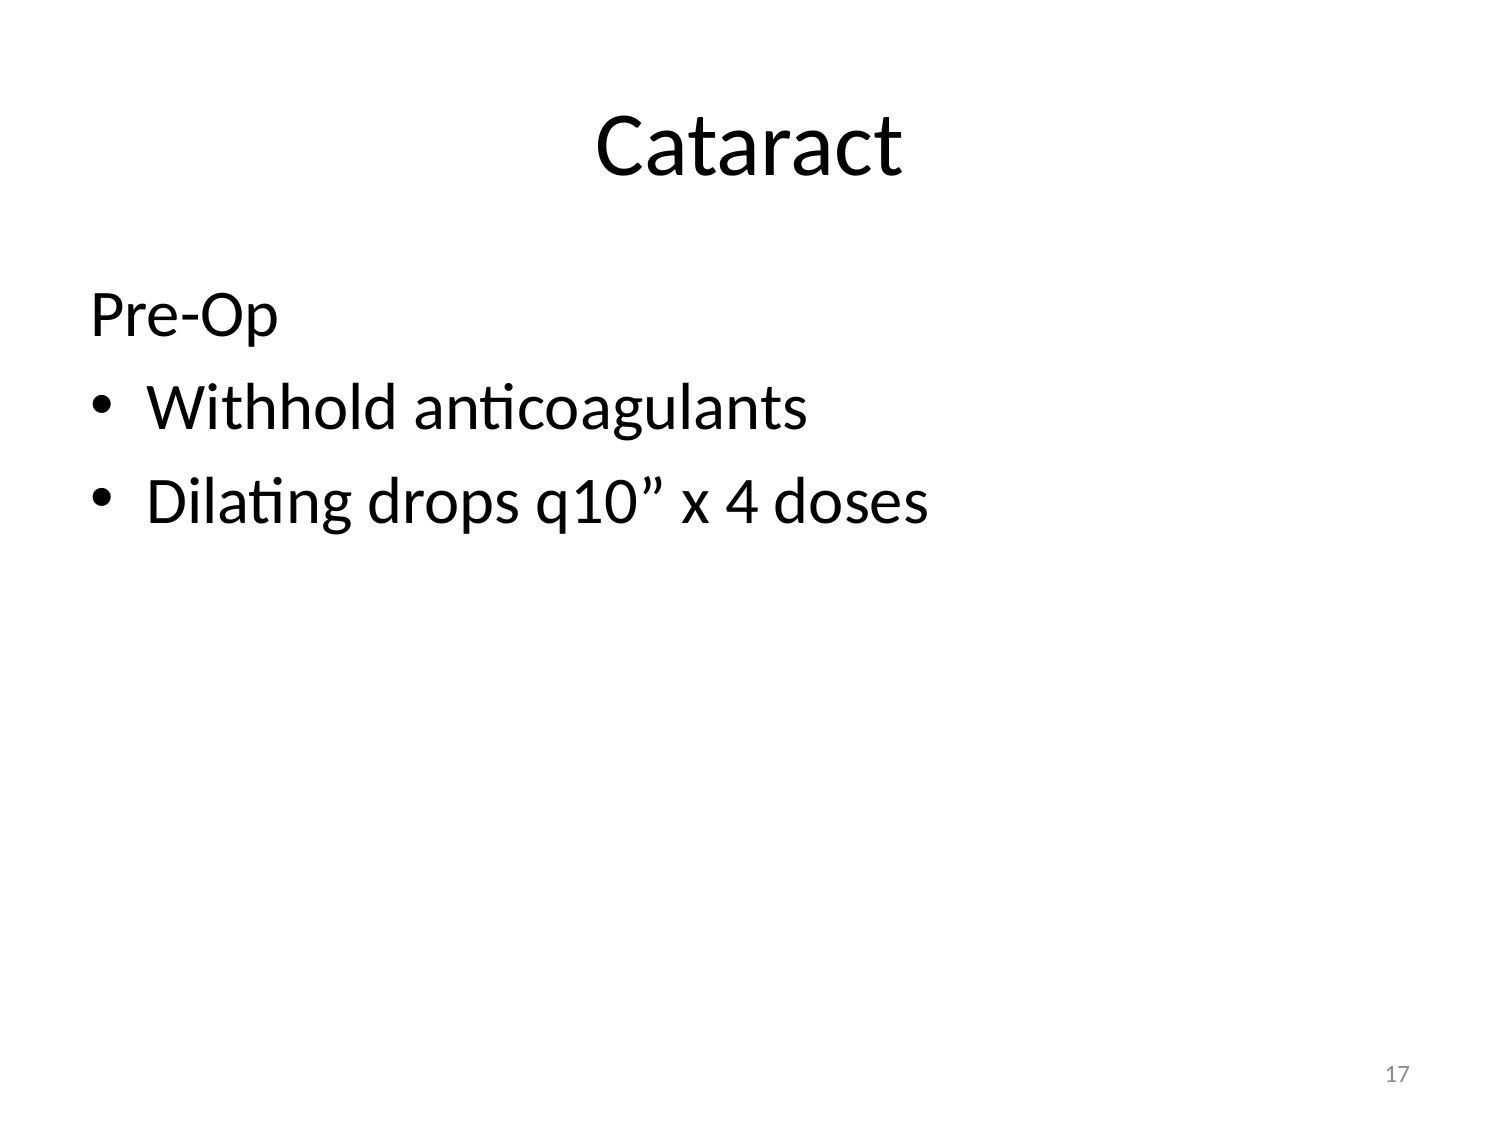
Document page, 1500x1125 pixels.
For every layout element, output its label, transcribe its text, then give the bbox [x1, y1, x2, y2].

list Pre-Op Withhold anticoagulants Dilating drops q10” x 4 doses [75, 262, 1425, 1005]
title Cataract [75, 45, 1425, 233]
slide_number 17 [1074, 1042, 1425, 1103]
